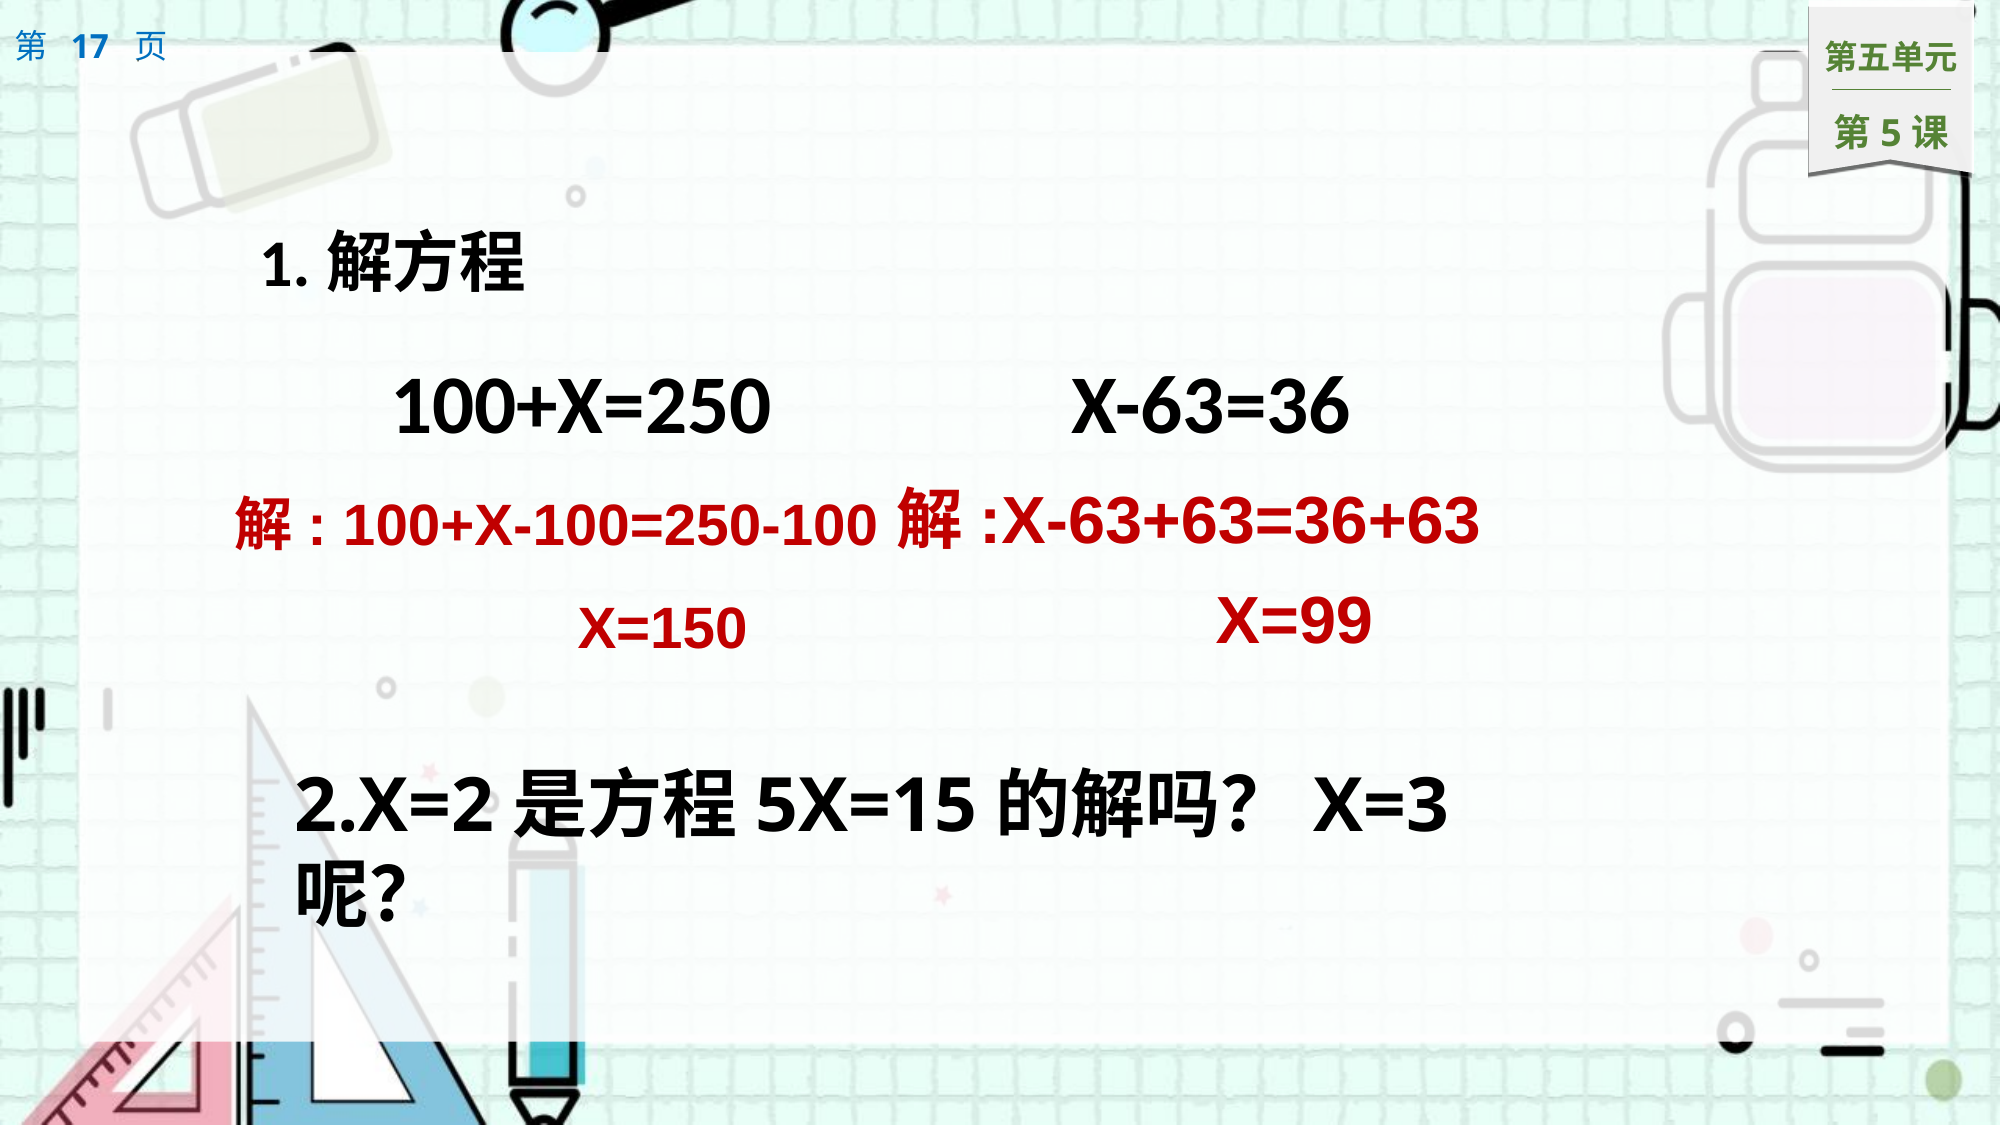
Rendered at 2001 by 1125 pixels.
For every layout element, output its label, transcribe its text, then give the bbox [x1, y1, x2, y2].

picture [142, 41, 159, 52]
text_box 解: 100+X-100=250-100 [220, 479, 881, 565]
text_box 2.X=2是方程5X=15的解吗？X=3呢？ [279, 668, 1532, 989]
picture [1946, 169, 1971, 176]
text_box X=99 [1200, 569, 1497, 664]
text_box 解:X-63+63=36+63 [881, 469, 1542, 565]
text_box 1.解方程 100+X=250 X-63=36 [244, 172, 1567, 458]
text_box X=150 [562, 583, 929, 668]
picture [0, 0, 2000, 1125]
